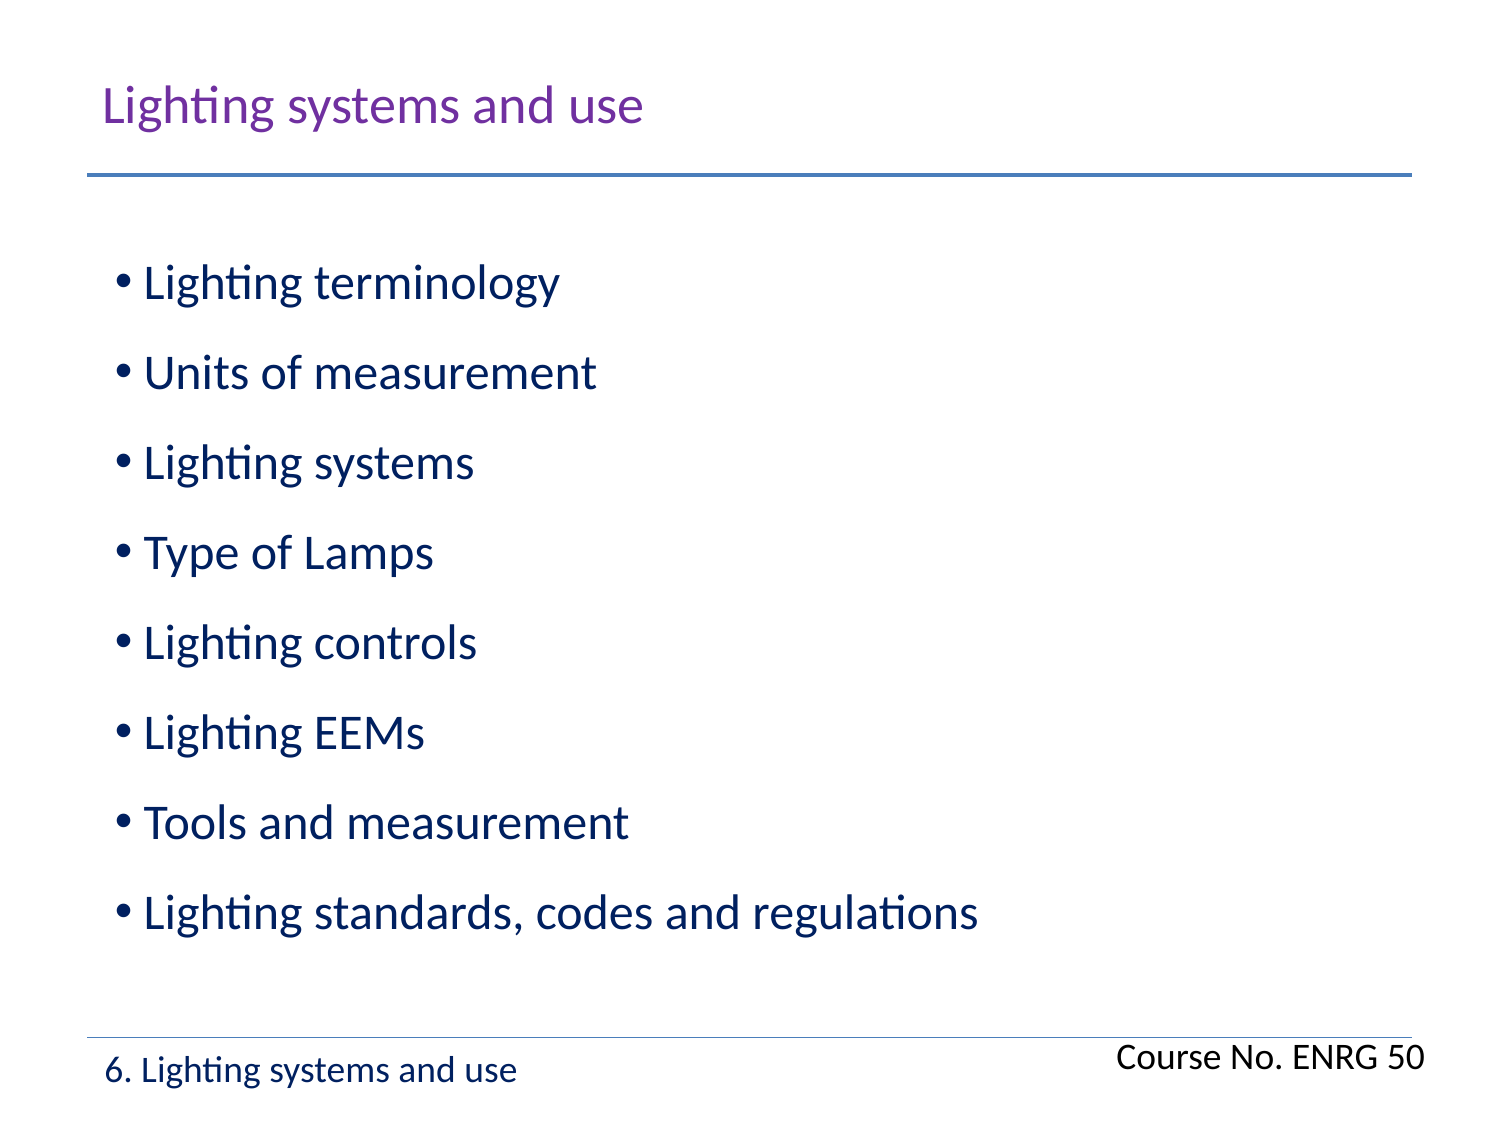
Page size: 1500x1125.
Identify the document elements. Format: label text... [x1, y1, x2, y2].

text_box Lighting systems and use [87, 62, 1438, 143]
text_box 6. Lighting systems and use [89, 1045, 534, 1098]
text_box Course No. ENRG 50 [1101, 1024, 1441, 1085]
text_box Lighting terminology Units of measurement Lighting systems Type of Lamps Lighting controls Lighting EEMs Tools and measurement Lighting standards, codes and regulations [99, 212, 1275, 948]
